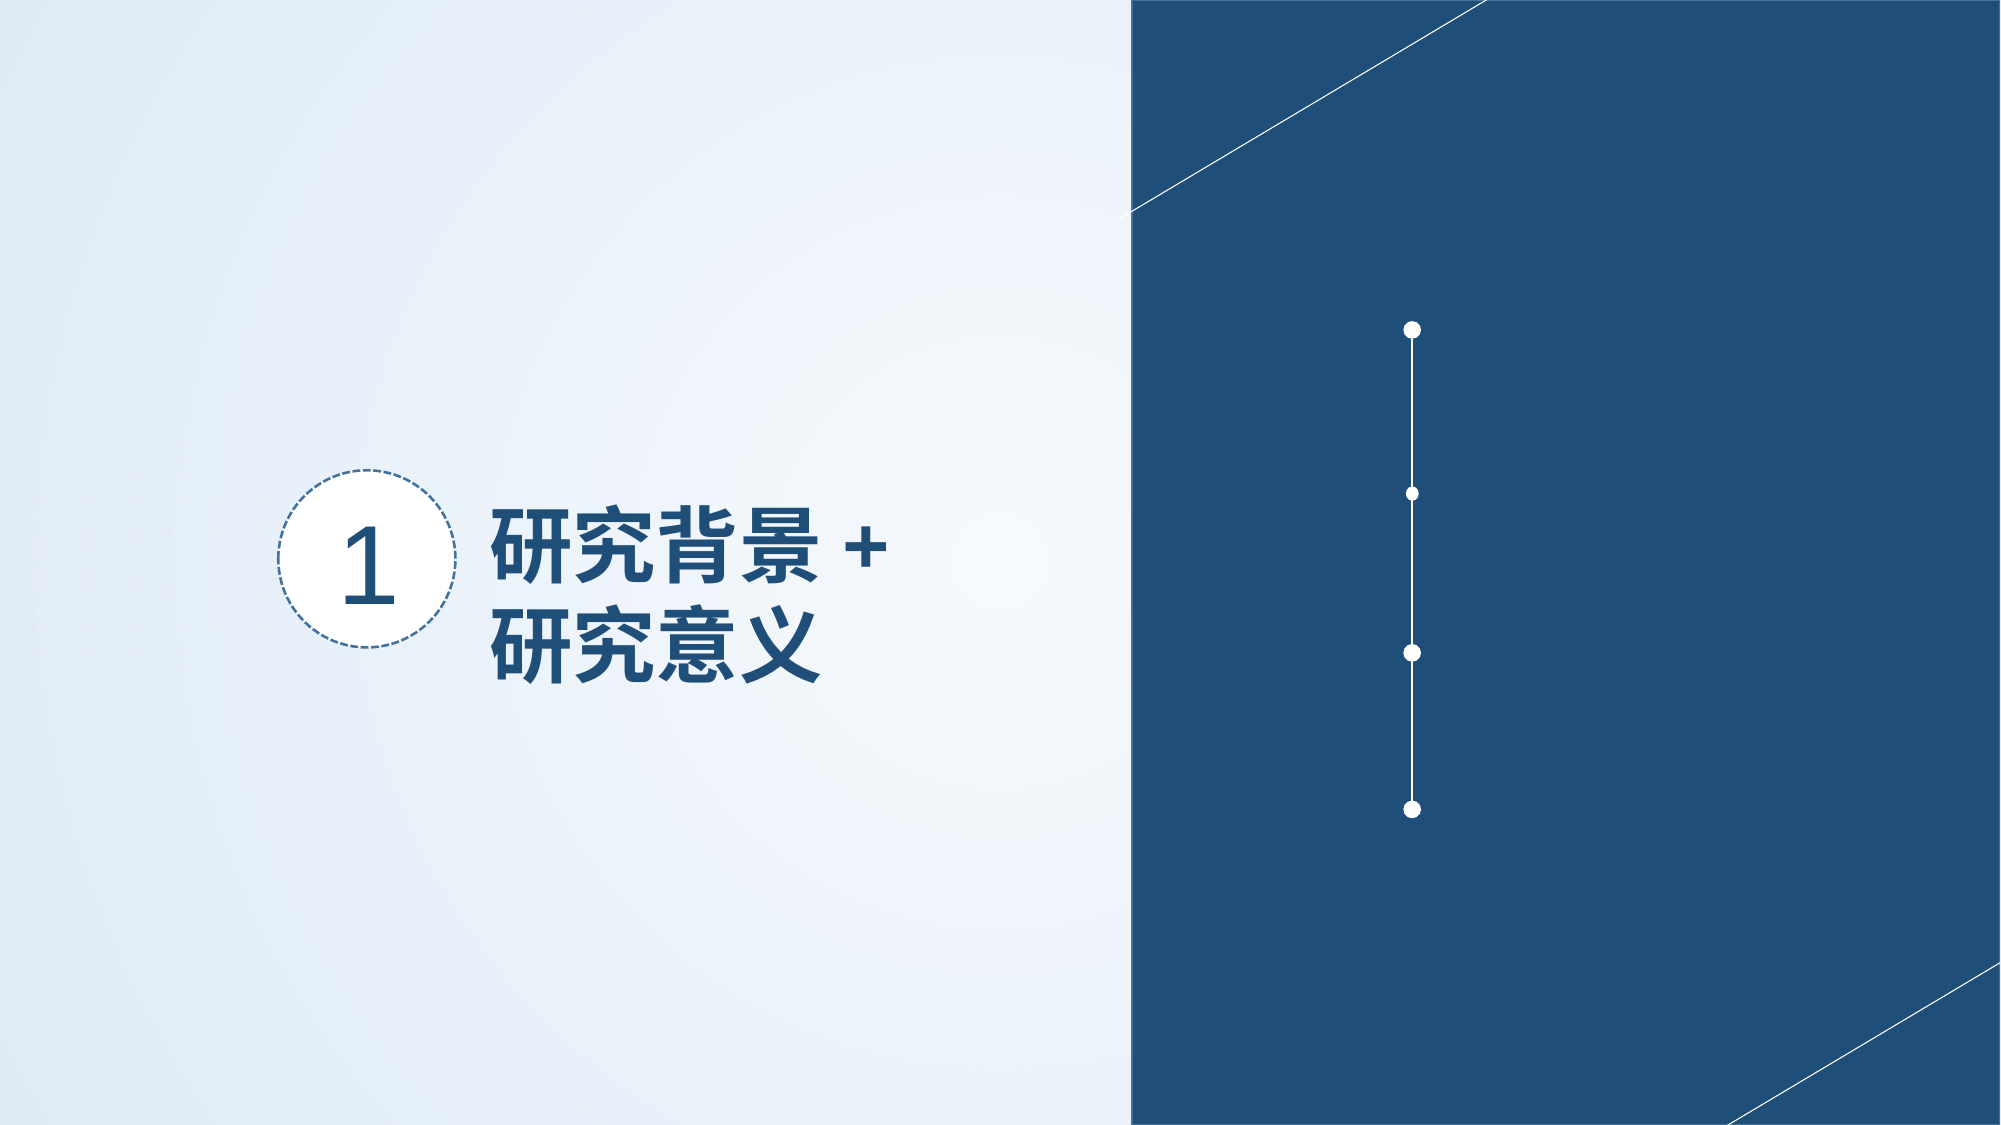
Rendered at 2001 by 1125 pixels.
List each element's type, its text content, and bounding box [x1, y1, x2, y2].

text_box 1 [281, 470, 457, 648]
text_box 研究背景+ 研究意义 [474, 485, 924, 701]
